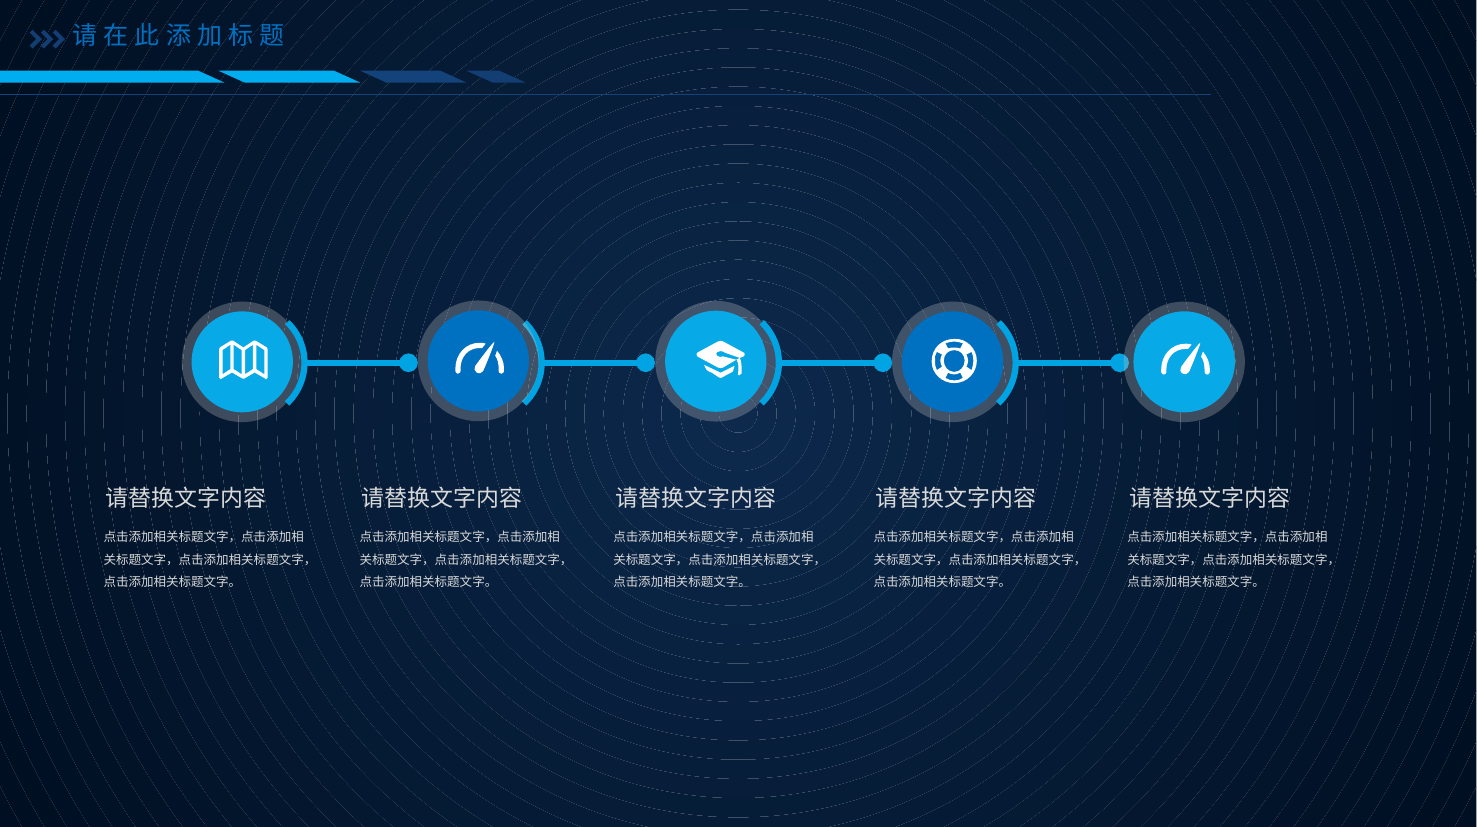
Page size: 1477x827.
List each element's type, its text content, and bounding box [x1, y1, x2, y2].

text_box 点击添加相关标题文字，点击添加相关标题文字，点击添加相关标题文字，点击添加相关标题文字。 [863, 516, 1095, 595]
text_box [892, 301, 1014, 423]
text_box 请替换文字内容 [1118, 477, 1301, 516]
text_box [665, 306, 883, 419]
text_box 请替换文字内容 [351, 477, 534, 516]
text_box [417, 300, 539, 422]
text_box 点击添加相关标题文字，点击添加相关标题文字，点击添加相关标题文字，点击添加相关标题文字。 [93, 516, 325, 595]
text_box [359, 69, 467, 84]
text_box 请替换文字内容 [95, 477, 278, 516]
text_box [0, 69, 225, 84]
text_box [181, 301, 303, 423]
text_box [29, 29, 65, 49]
text_box [466, 69, 527, 84]
text_box 点击添加相关标题文字，点击添加相关标题文字，点击添加相关标题文字，点击添加相关标题文字。 [349, 516, 581, 595]
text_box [191, 306, 409, 419]
text_box 请替换文字内容 [865, 477, 1048, 516]
text_box 请在此添加标题 [57, 11, 300, 57]
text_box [655, 300, 777, 422]
text_box 点击添加相关标题文字，点击添加相关标题文字，点击添加相关标题文字，点击添加相关标题文字。 [1116, 516, 1349, 595]
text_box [1123, 301, 1245, 423]
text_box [902, 306, 1120, 419]
text_box 点击添加相关标题文字，点击添加相关标题文字，点击添加相关标题文字，点击添加相关标题文字。 [602, 516, 835, 595]
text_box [539, 306, 646, 419]
text_box 请替换文字内容 [604, 477, 787, 516]
text_box [218, 69, 361, 84]
